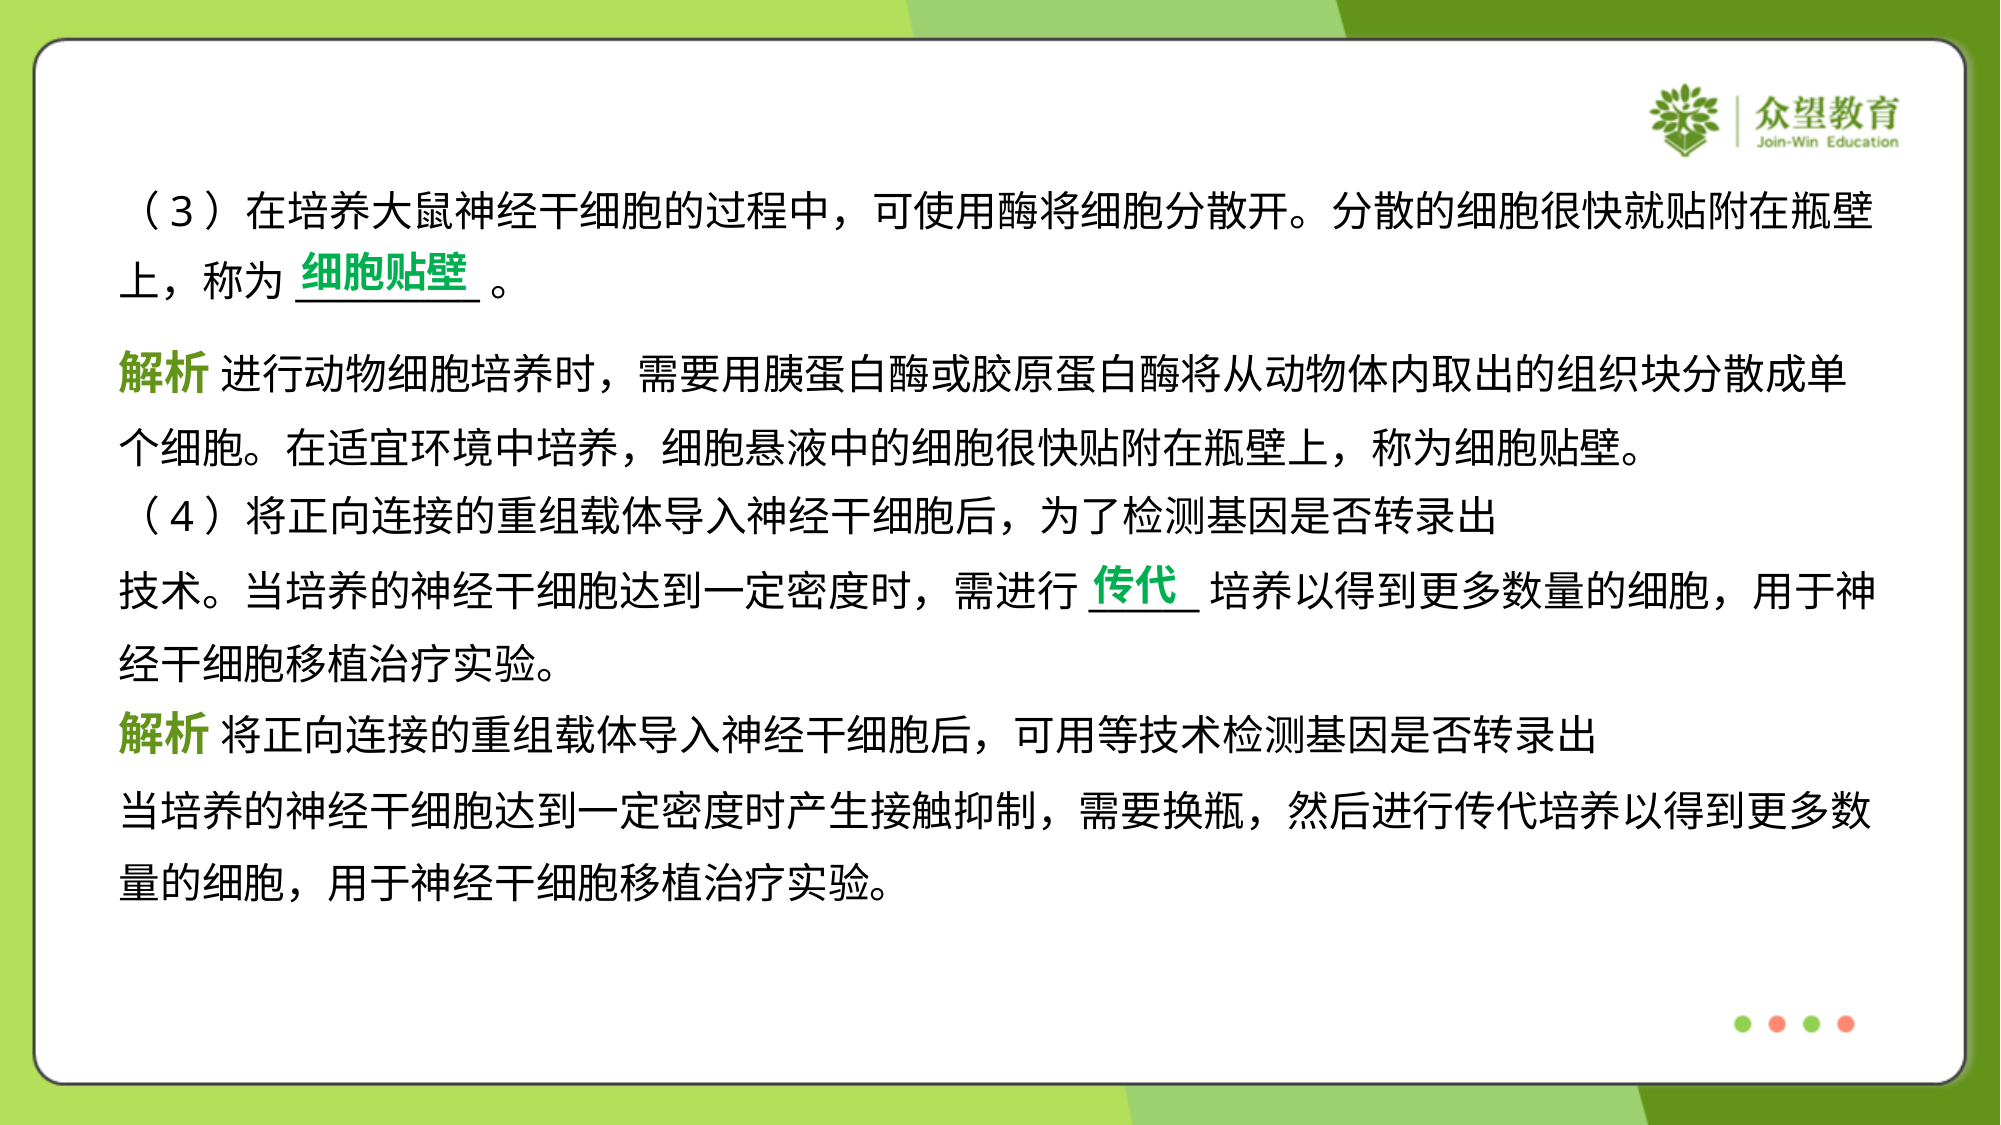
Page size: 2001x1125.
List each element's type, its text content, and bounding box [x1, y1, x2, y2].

text_box 细胞贴壁 [286, 224, 484, 289]
picture [0, 0, 2000, 1125]
text_box （3）在培养大鼠神经干细胞的过程中，可使用酶将细胞分散开。分散的细胞很快就贴附在瓶壁 上，称为__________。 [118, 159, 1883, 298]
text_box 解析 进行动物细胞培养时，需要用胰蛋白酶或胶原蛋白酶将从动物体内取出的组织块分散成单 个细胞。在适宜环境中培养，细胞悬液中的细胞很快贴附在瓶壁上，称为细胞贴壁。 [118, 315, 1883, 465]
text_box 传代 [1078, 534, 1192, 602]
